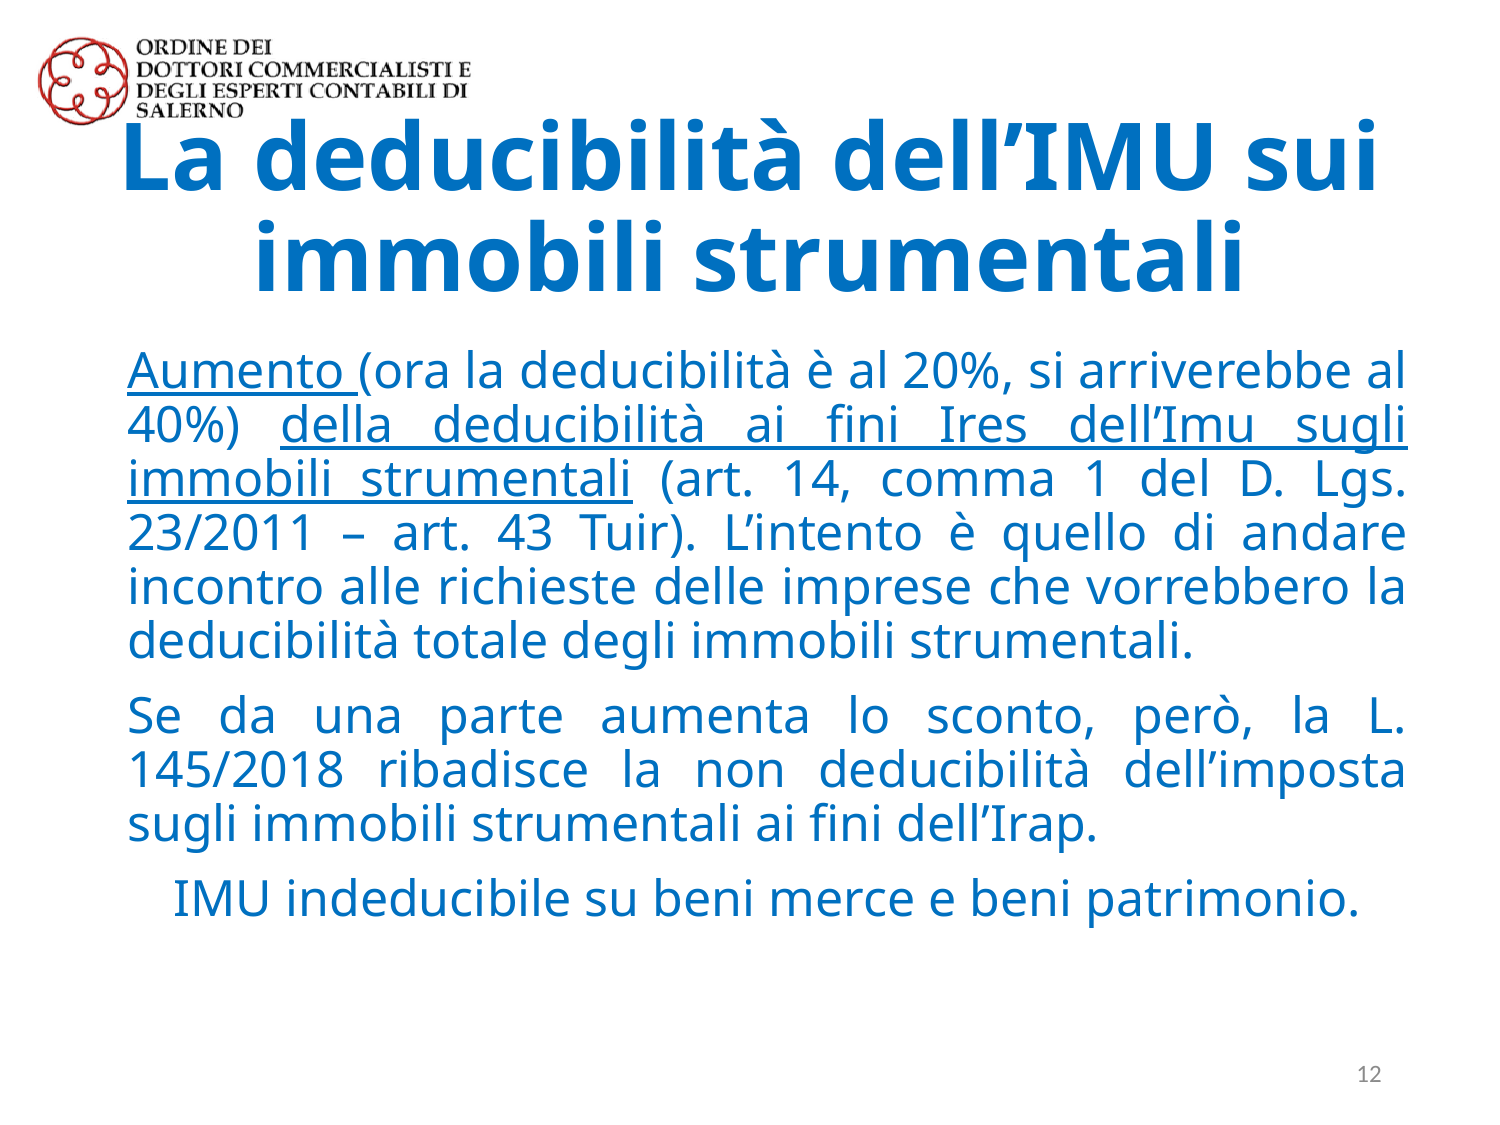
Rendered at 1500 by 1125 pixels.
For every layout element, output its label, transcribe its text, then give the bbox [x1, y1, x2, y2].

picture [29, 29, 479, 127]
slide_number 12 [1059, 1042, 1397, 1103]
title La deducibilità dell’IMU sui immobili strumentali [100, 101, 1400, 232]
subtitle Aumento (ora la deducibilità è al 20%, si arriverebbe al 40%) della deducibilità ai fini Ires dell’Imu sugli immobili strumentali (art. 14, comma 1 del D. Lgs. 23/2011 – art. 43 Tuir). L’intento è quello di andare incontro alle richieste delle imprese che vorrebbero la deducibilità totale degli immobili strumentali. Se da una parte aumenta lo sconto, però, la L. 145/2018 ribadisce la non deducibilità dell’imposta sugli immobili strumentali ai fini dell’Irap. IMU indeducibile su beni merce e beni patrimonio. [112, 338, 1424, 1047]
